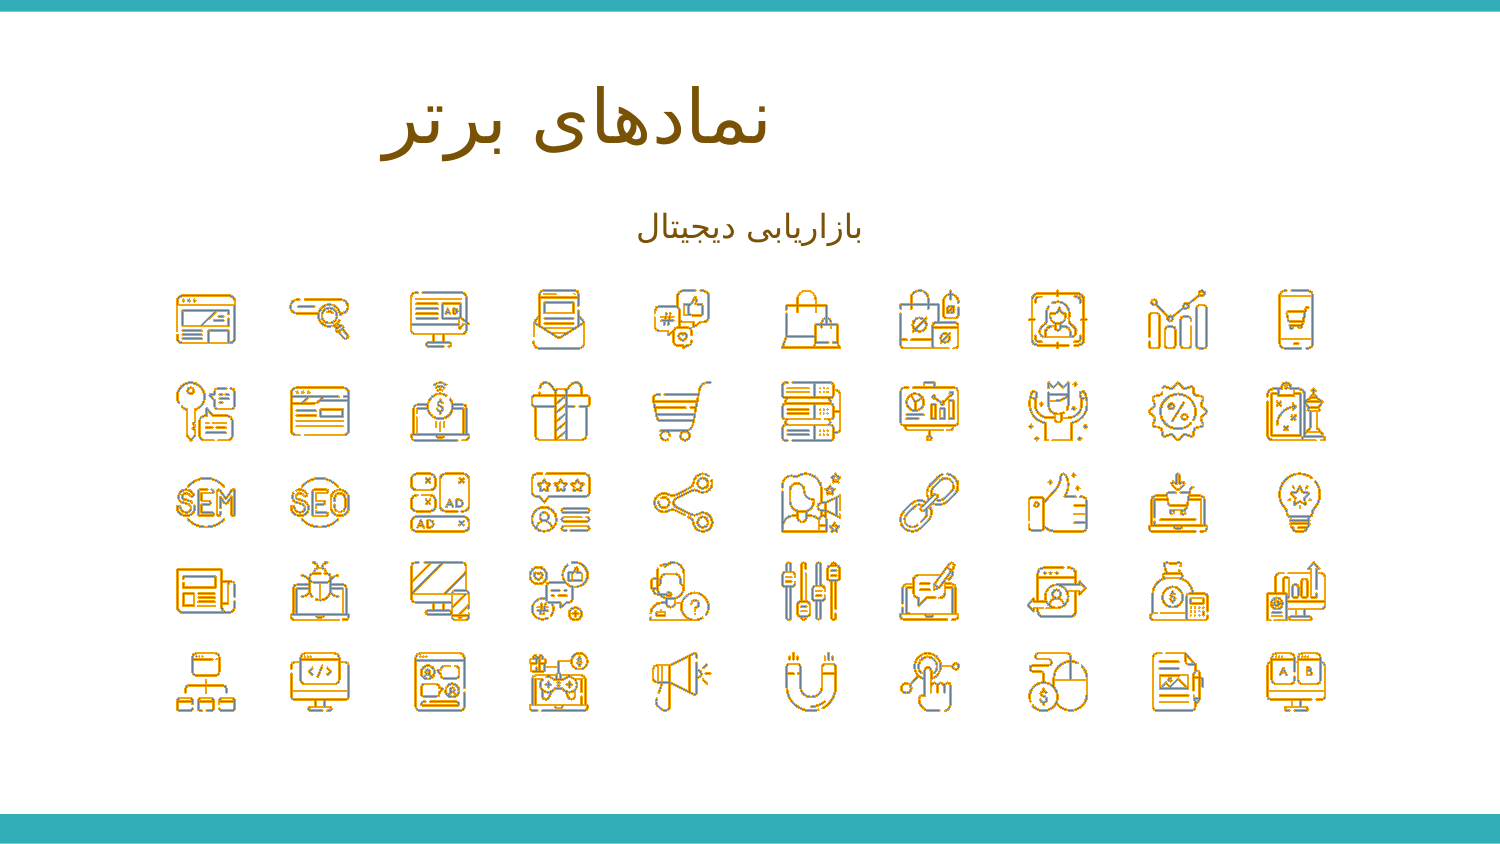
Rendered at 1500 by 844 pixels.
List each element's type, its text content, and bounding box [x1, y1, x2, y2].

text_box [1027, 472, 1088, 533]
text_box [653, 289, 710, 350]
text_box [410, 472, 471, 533]
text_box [526, 472, 592, 533]
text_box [410, 381, 470, 442]
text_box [649, 561, 714, 622]
text_box [531, 381, 591, 441]
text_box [289, 298, 351, 341]
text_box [1148, 289, 1208, 350]
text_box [897, 651, 961, 712]
text_box [899, 472, 959, 533]
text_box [1278, 289, 1314, 350]
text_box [651, 651, 712, 712]
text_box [781, 472, 842, 533]
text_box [1266, 651, 1327, 712]
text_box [289, 386, 350, 437]
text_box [532, 289, 586, 350]
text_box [1148, 381, 1208, 442]
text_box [409, 291, 471, 348]
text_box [899, 289, 960, 350]
text_box نمادهای برتر [0, 53, 1157, 133]
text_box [410, 561, 470, 622]
text_box [781, 290, 841, 349]
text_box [289, 477, 350, 529]
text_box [1266, 561, 1327, 622]
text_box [1148, 472, 1208, 533]
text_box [899, 561, 960, 621]
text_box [1151, 651, 1205, 712]
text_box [781, 561, 842, 621]
text_box [652, 381, 712, 442]
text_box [175, 477, 236, 529]
text_box [290, 561, 350, 621]
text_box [1026, 381, 1090, 442]
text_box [175, 381, 236, 442]
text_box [175, 294, 236, 345]
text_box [1266, 381, 1327, 442]
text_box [528, 561, 590, 621]
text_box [1027, 289, 1089, 350]
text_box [1271, 472, 1322, 533]
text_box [290, 651, 350, 712]
text_box بازاریابی دیجیتال [171, 189, 1328, 270]
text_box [175, 651, 236, 712]
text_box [1147, 561, 1209, 622]
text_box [1027, 651, 1089, 712]
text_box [781, 381, 842, 442]
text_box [1026, 566, 1087, 618]
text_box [528, 651, 590, 712]
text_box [176, 568, 236, 614]
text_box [649, 472, 714, 533]
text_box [785, 651, 837, 712]
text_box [899, 381, 960, 442]
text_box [414, 651, 466, 712]
